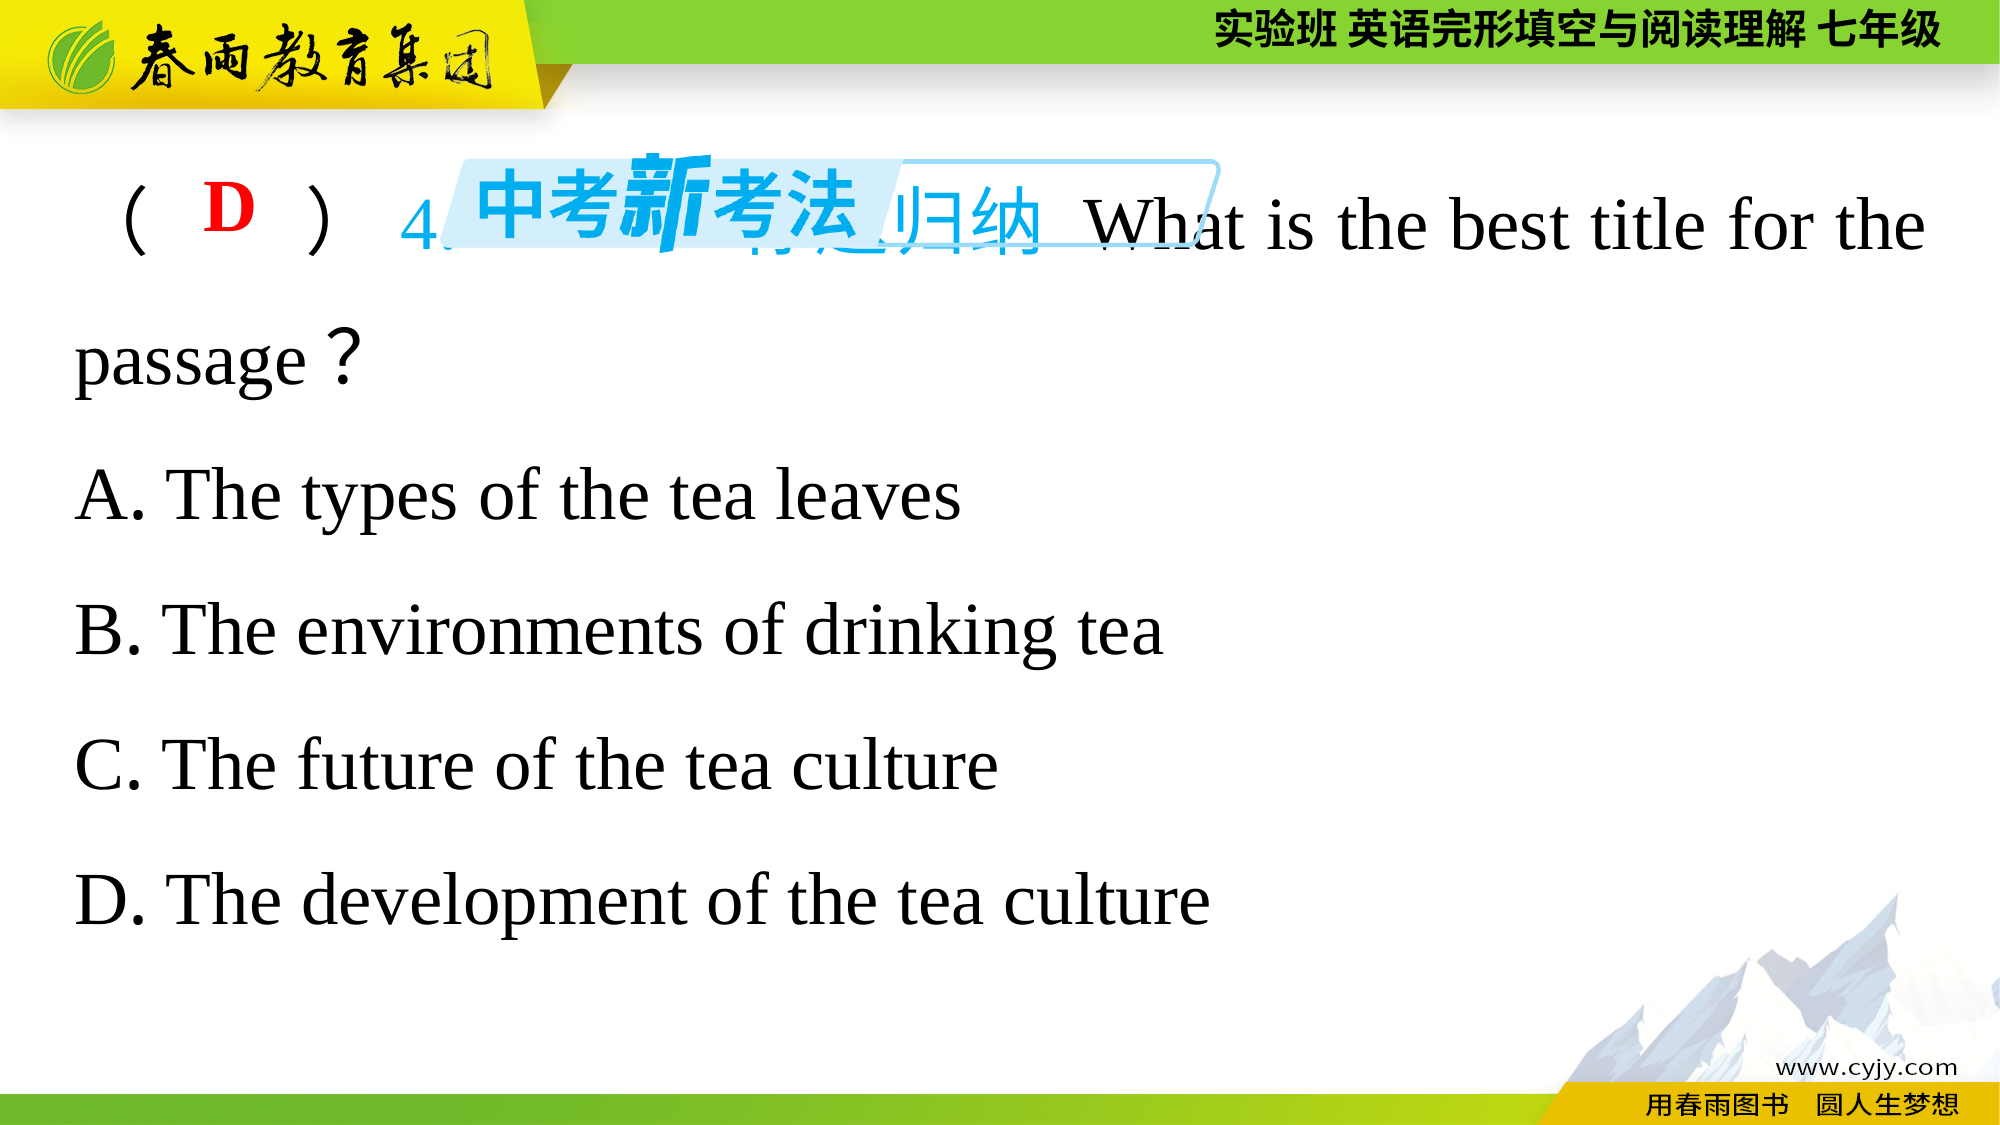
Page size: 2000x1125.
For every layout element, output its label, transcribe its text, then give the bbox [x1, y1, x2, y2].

picture [0, 0, 2000, 1125]
list （ ）4. 标题归纳 What is the best title for the passage？ A. The types of the tea leaves B. The environments of drinking tea C. The future of the tea culture D. The development of the tea culture [59, 122, 1944, 956]
